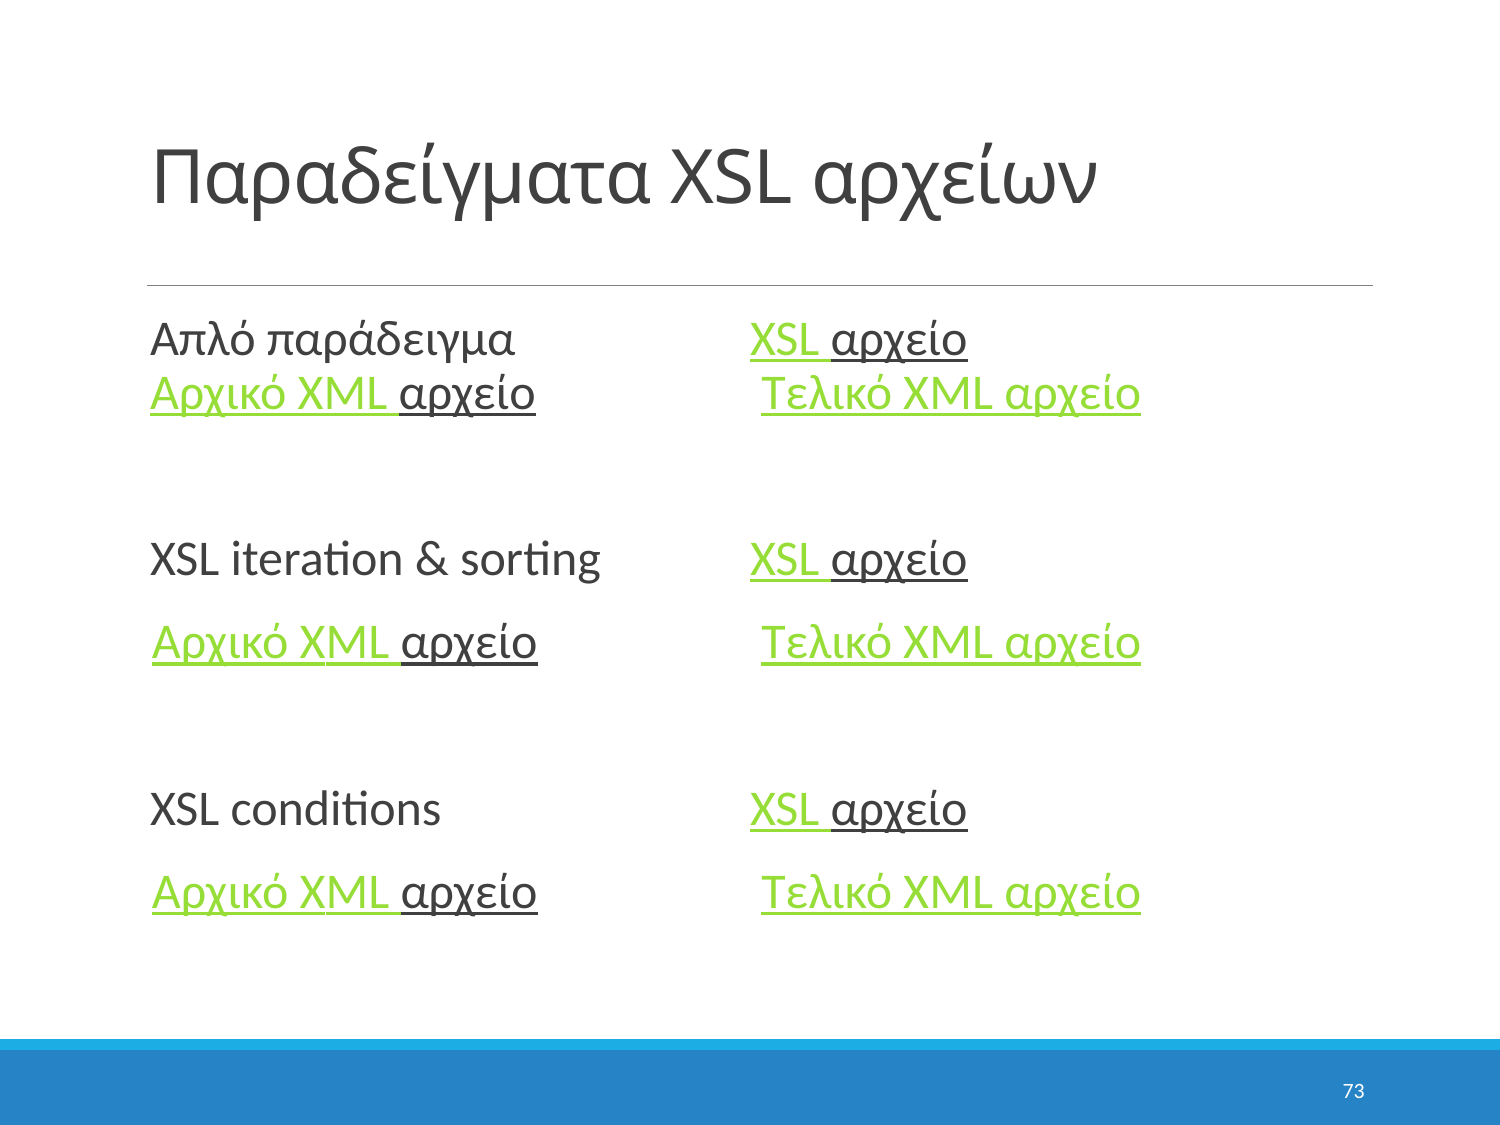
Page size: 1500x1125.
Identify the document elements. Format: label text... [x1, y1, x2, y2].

list Απλό παράδειγμα XSL αρχείο Αρχικό ΧML αρχείο Τελικό ΧML αρχείο XSL iteration & sorting XSL αρχείο Αρχικό ΧML αρχείο Τελικό ΧML αρχείο XSL conditions XSL αρχείο Αρχικό ΧML αρχείο Τελικό ΧML αρχείο [135, 304, 1373, 1029]
title Παραδείγματα XSL αρχείων [135, 43, 1373, 227]
slide_number 73 [1218, 1059, 1380, 1120]
